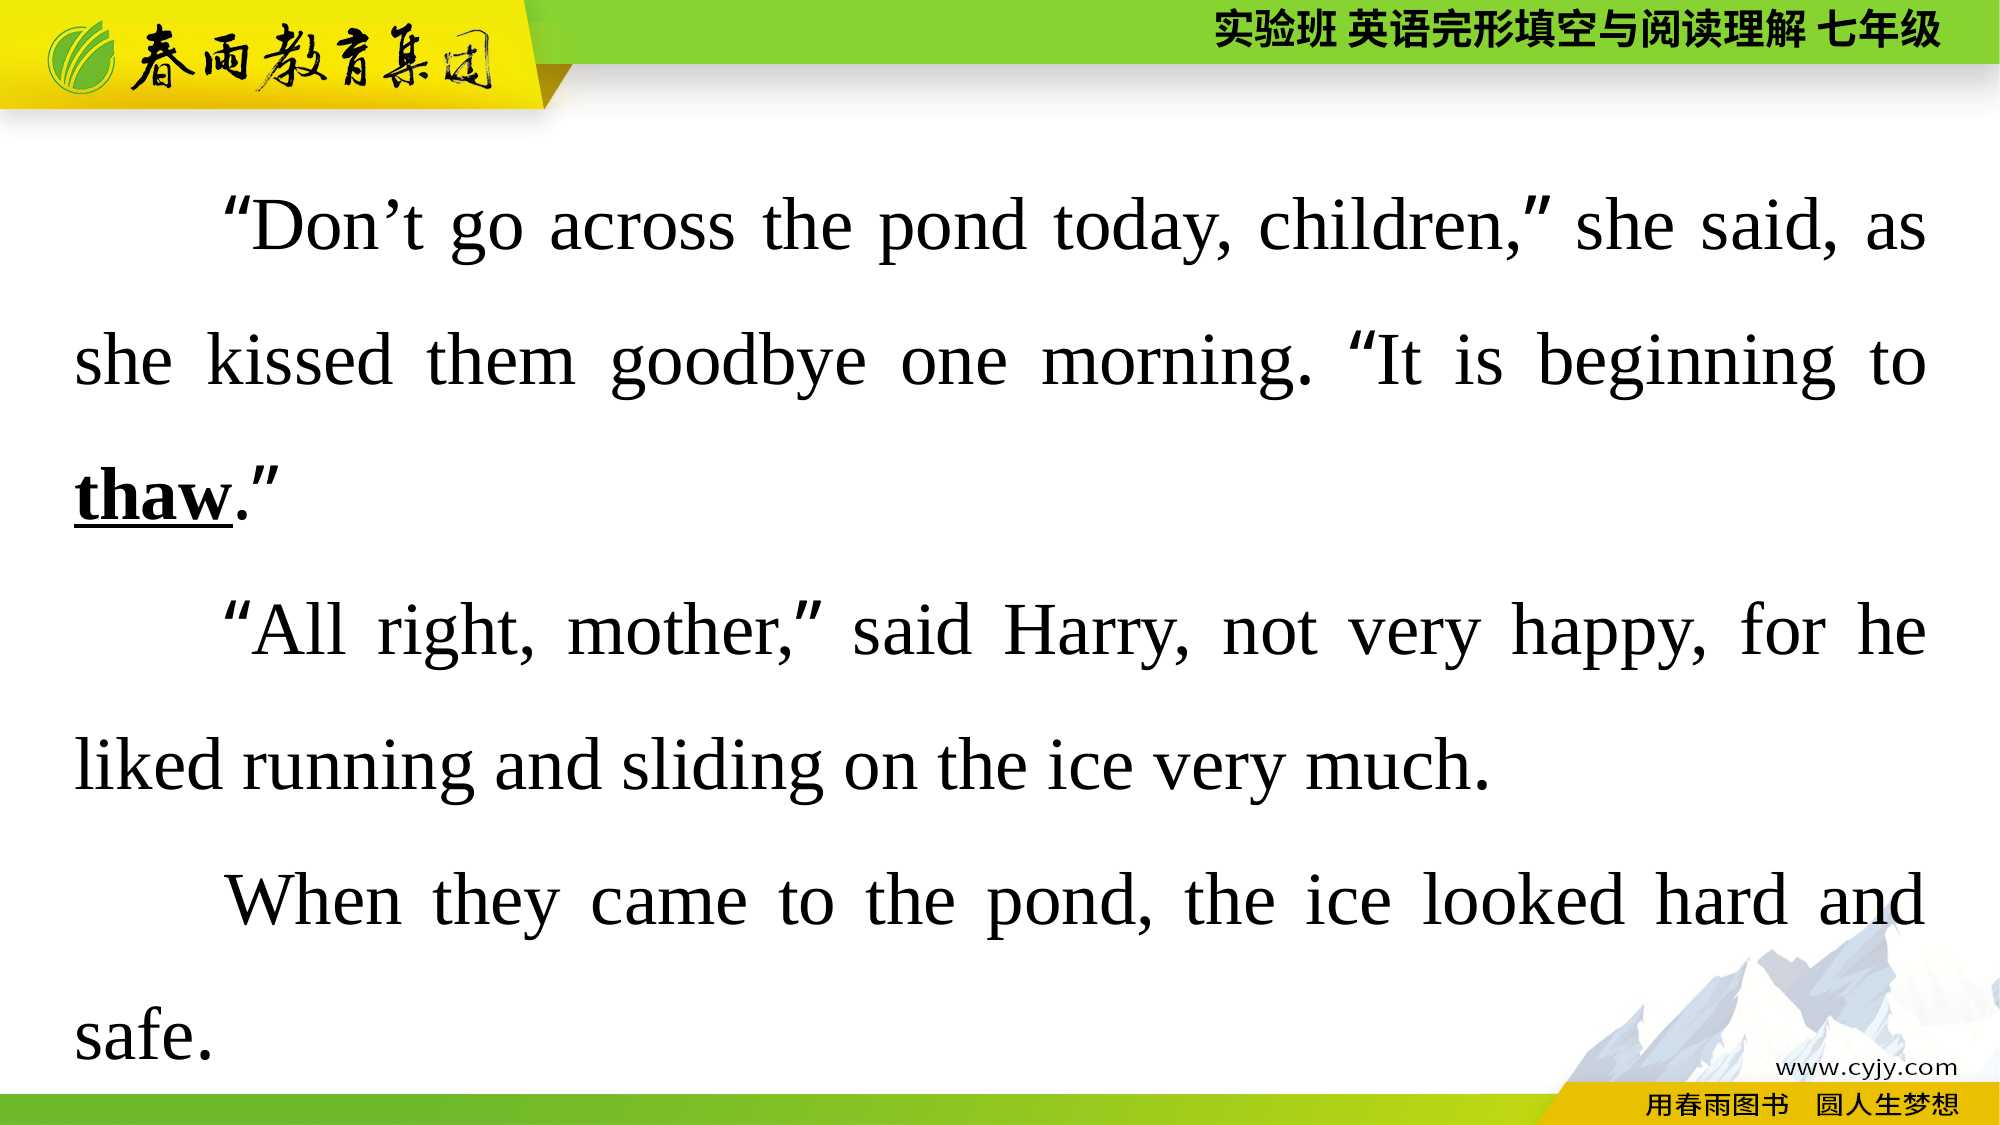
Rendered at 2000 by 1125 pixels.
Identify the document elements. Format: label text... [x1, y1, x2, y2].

list “Don’t go across the pond today, children,” she said, as she kissed them goodbye one morning. “It is beginning to thaw.” “All right, mother,” said Harry, not very happy, for he liked running and sliding on the ice very much. When they came to the pond, the ice looked hard and safe. [59, 122, 1944, 1085]
picture [0, 0, 2000, 1125]
